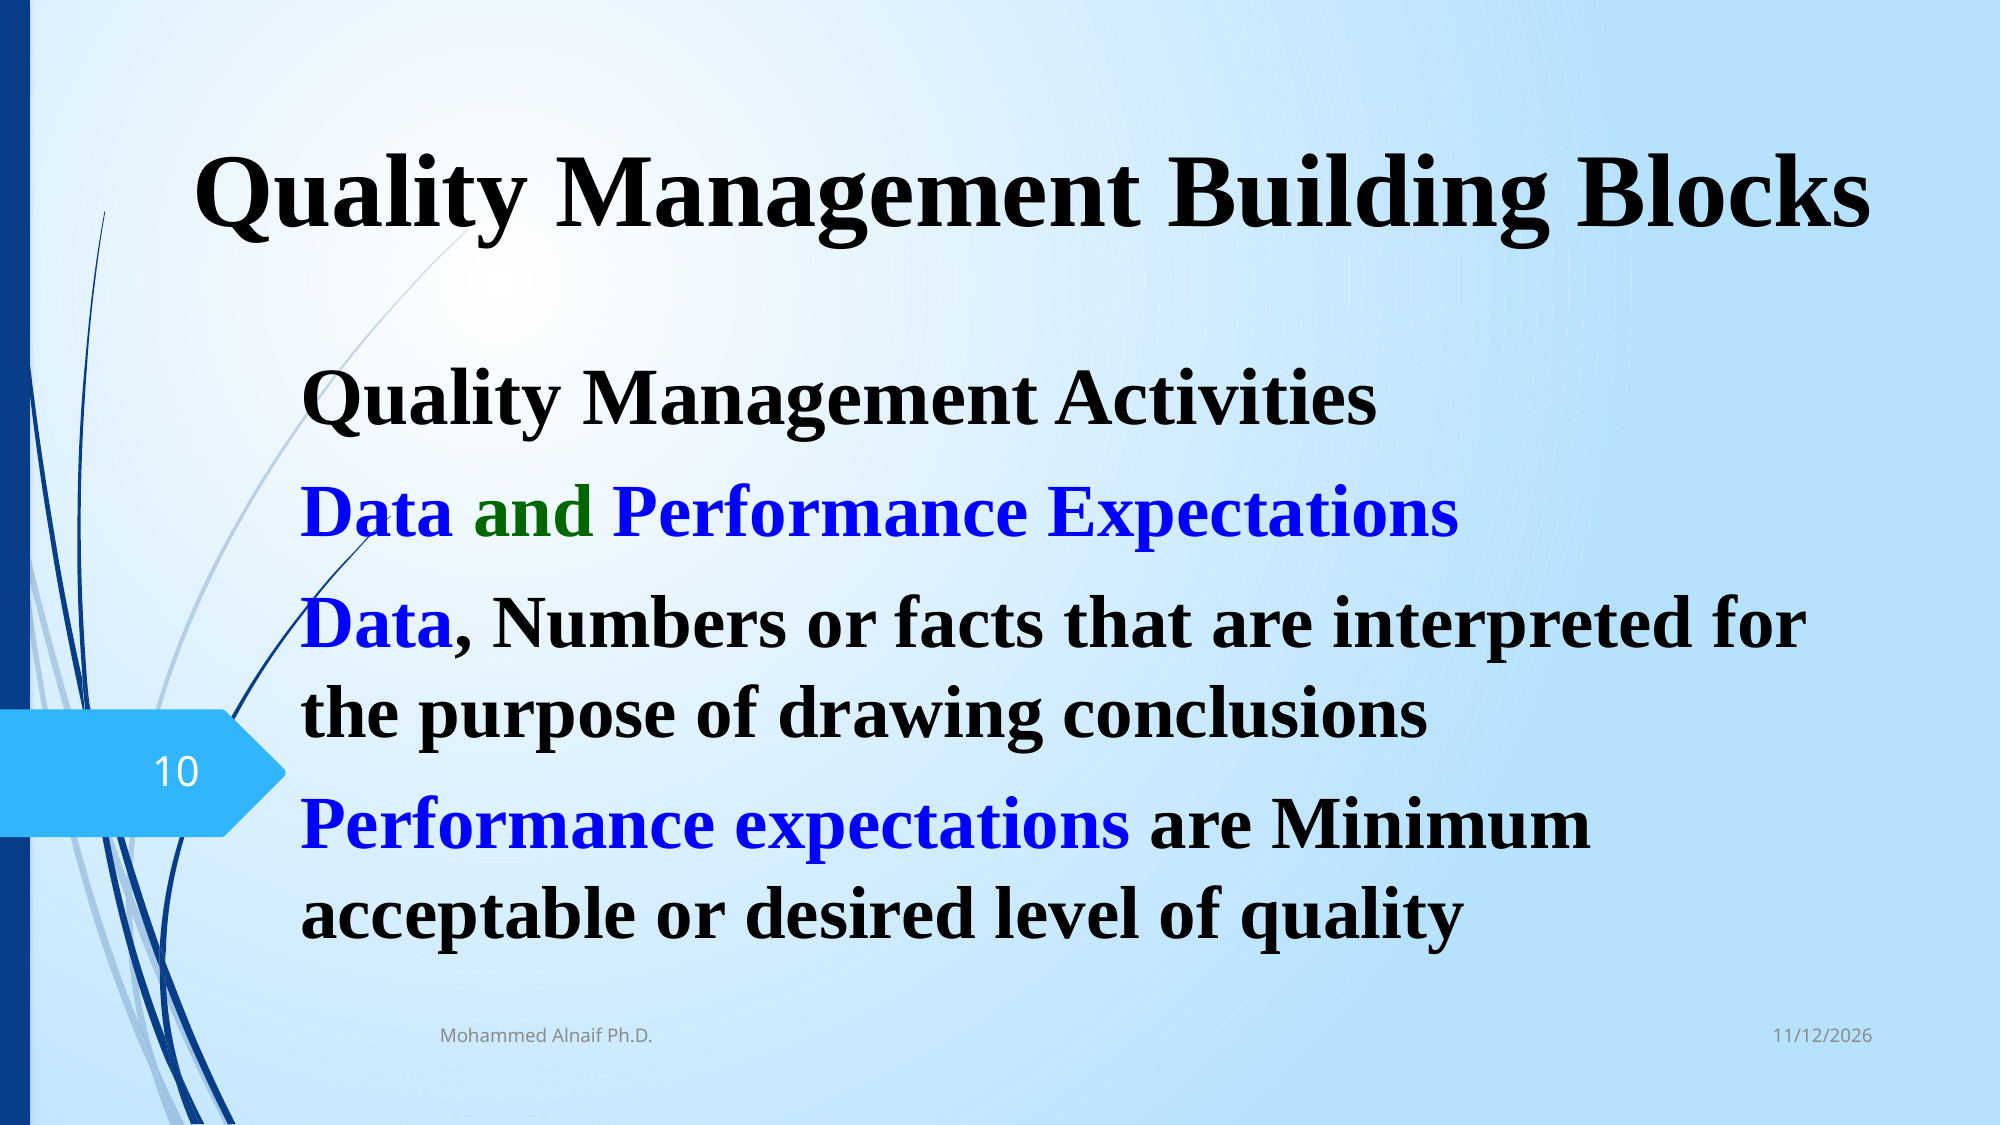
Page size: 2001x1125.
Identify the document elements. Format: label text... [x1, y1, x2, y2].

slide_number 10 [87, 743, 216, 803]
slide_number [1699, 1005, 1888, 1067]
title Quality Management Building Blocks [177, 101, 1917, 256]
footer Mohammed Alnaif Ph.D. [424, 1006, 1675, 1067]
subtitle Quality Management Activities Data and Performance Expectations Data, Numbers or facts that are interpreted for the purpose of drawing conclusions Performance expectations are Minimum acceptable or desired level of quality [285, 335, 1898, 1025]
